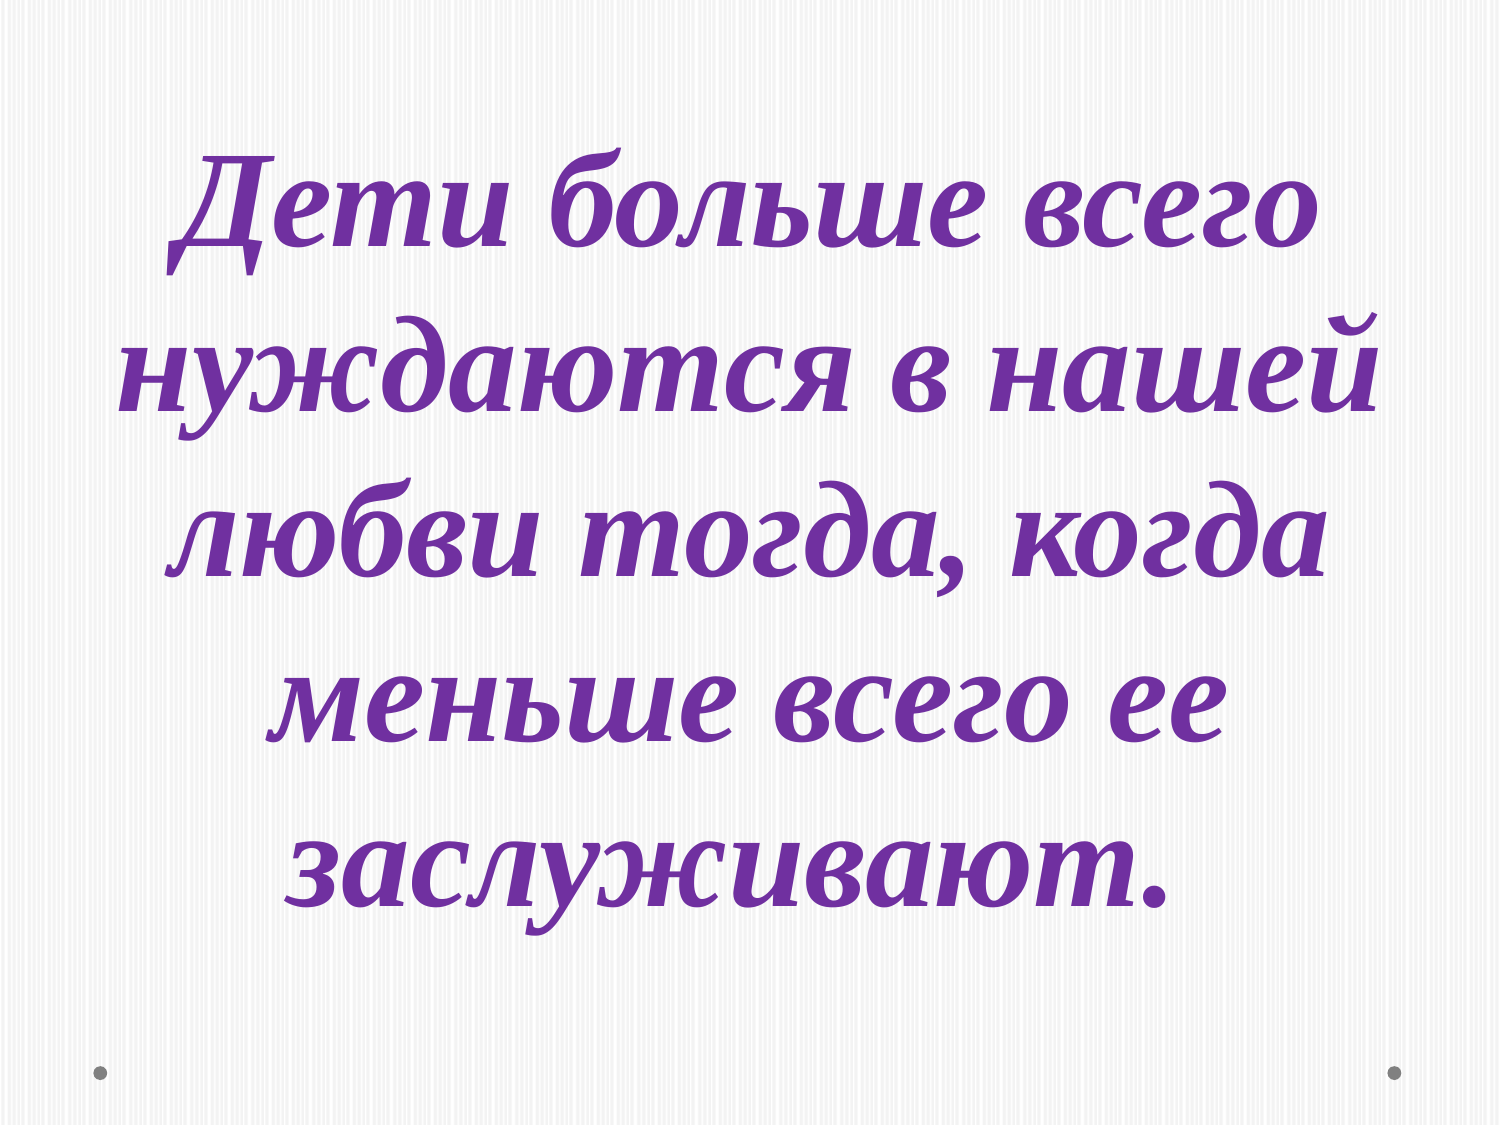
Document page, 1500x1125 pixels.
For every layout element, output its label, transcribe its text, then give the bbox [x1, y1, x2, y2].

list Дети больше всего нуждаются в нашей любви тогда, когда меньше всего ее заслуживают. [75, 101, 1425, 1094]
